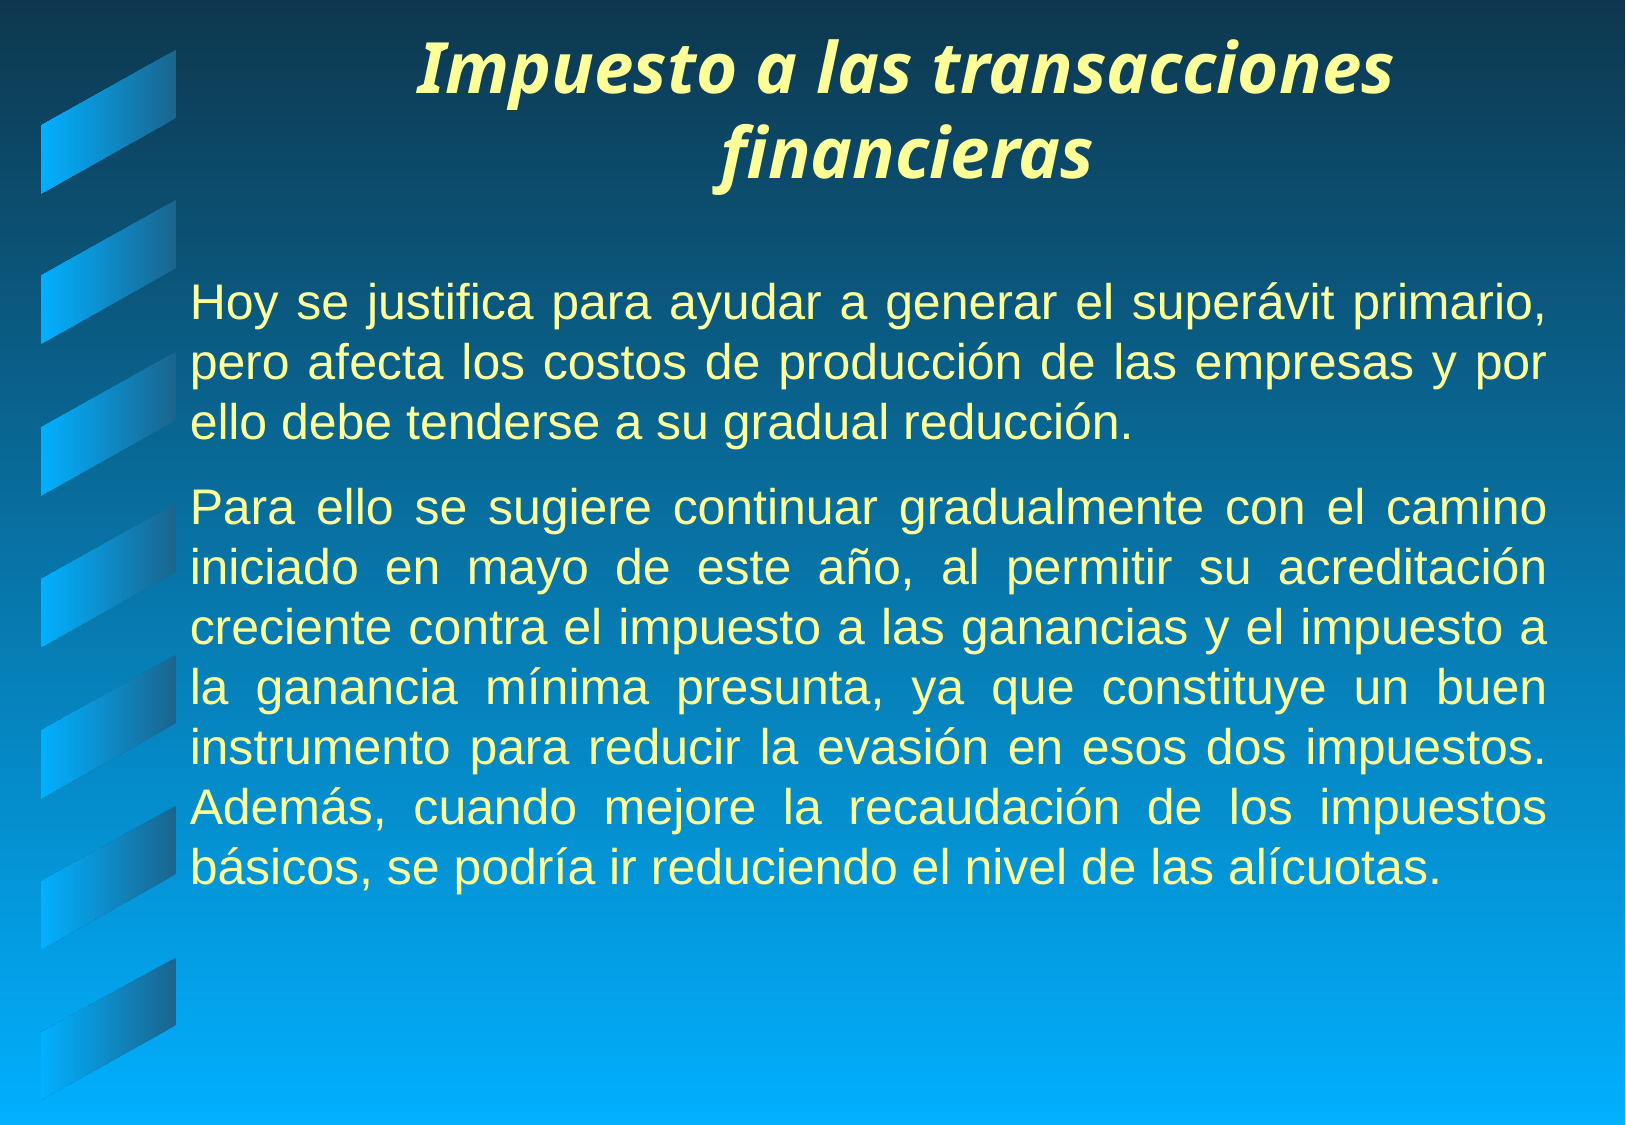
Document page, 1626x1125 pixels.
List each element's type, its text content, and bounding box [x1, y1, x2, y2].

text_box Hoy se justifica para ayudar a generar el superávit primario, pero afecta los costos de producción de las empresas y por ello debe tenderse a su gradual reducción. Para ello se sugiere continuar gradualmente con el camino iniciado en mayo de este año, al permitir su acreditación creciente contra el impuesto a las ganancias y el impuesto a la ganancia mínima presunta, ya que constituye un buen instrumento para reducir la evasión en esos dos impuestos. Además, cuando mejore la recaudación de los impuestos básicos, se podría ir reduciendo el nivel de las alícuotas. [174, 262, 1563, 988]
title Impuesto a las transacciones financieras [216, 68, 1599, 201]
